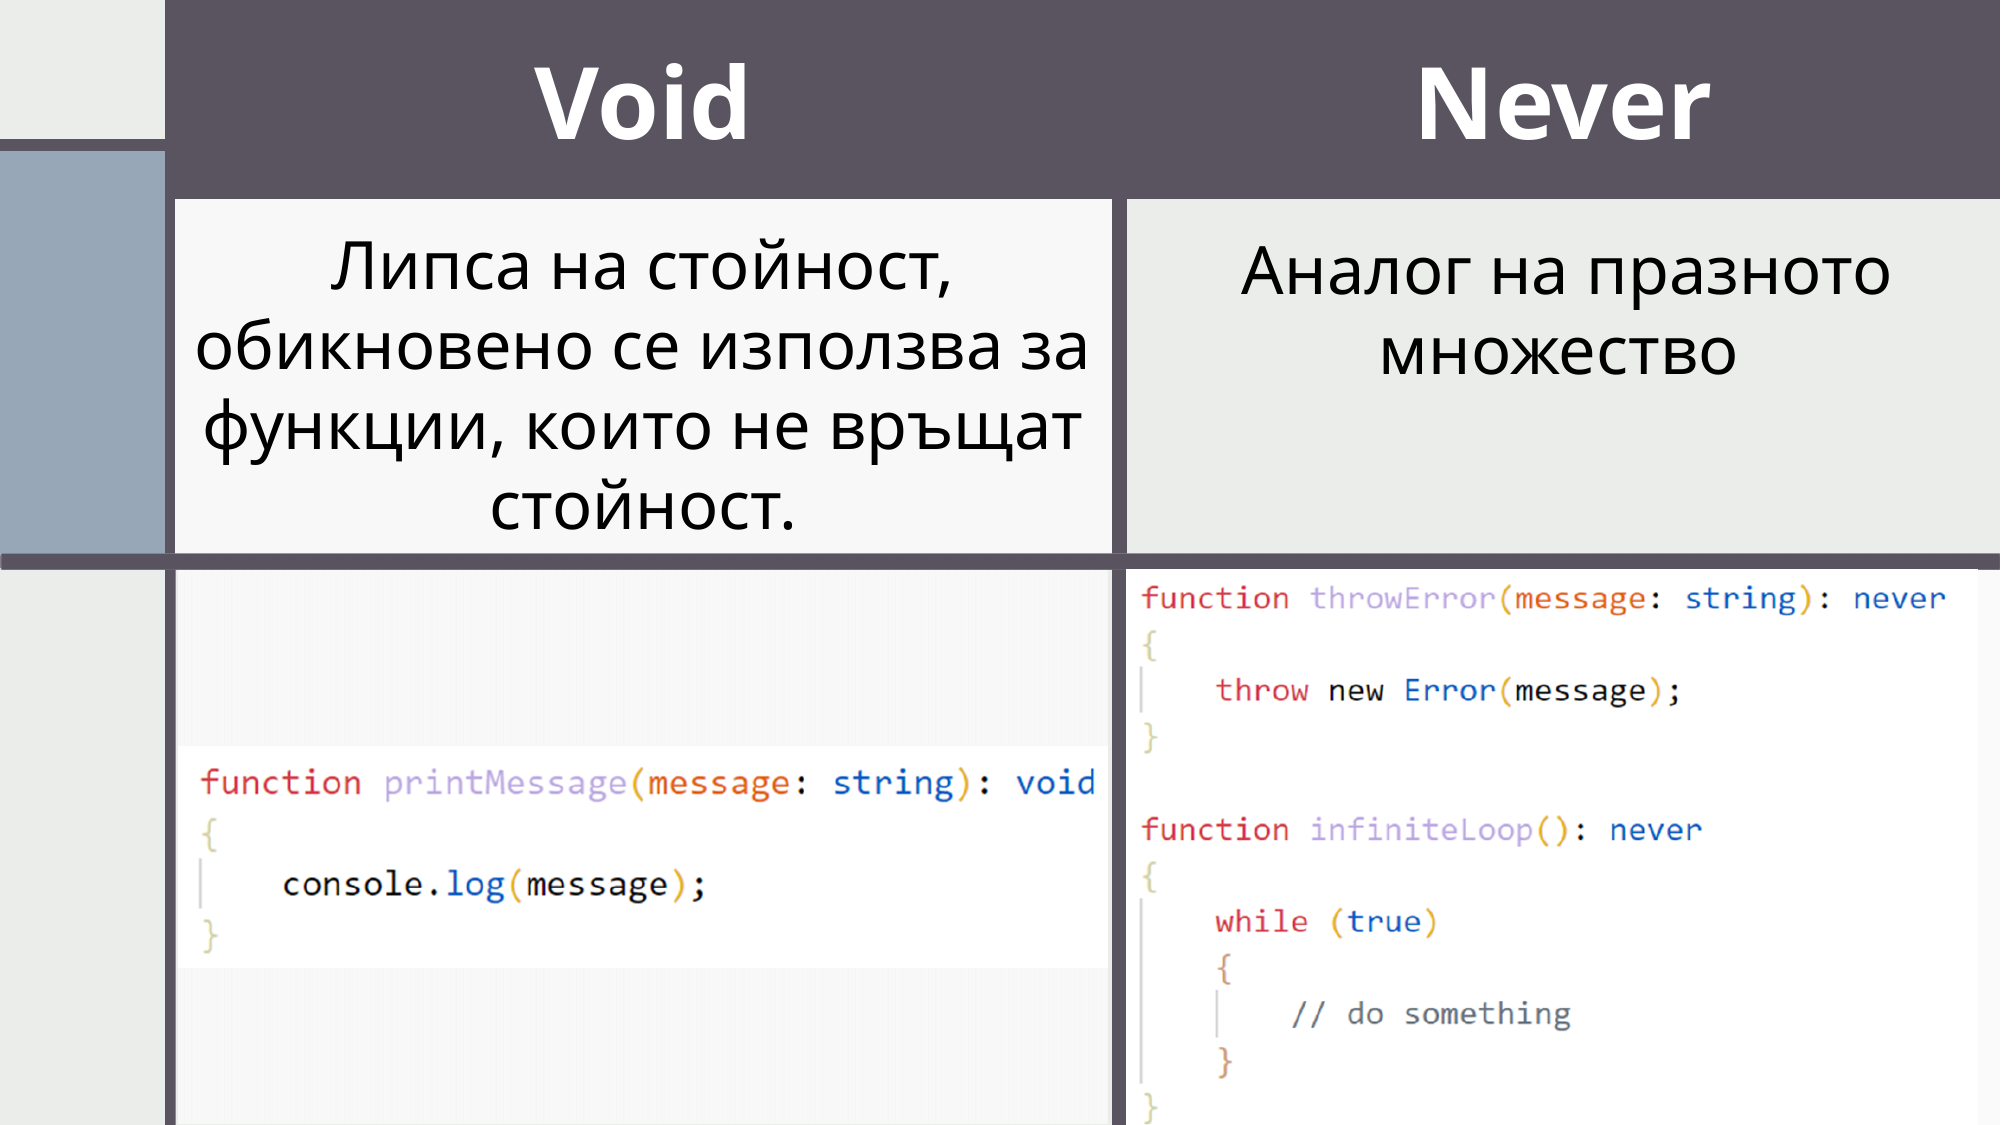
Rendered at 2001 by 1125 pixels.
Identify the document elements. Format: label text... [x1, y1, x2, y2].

text_box Аналог на празното множество [1131, 220, 2000, 396]
picture [2, 0, 2000, 1125]
